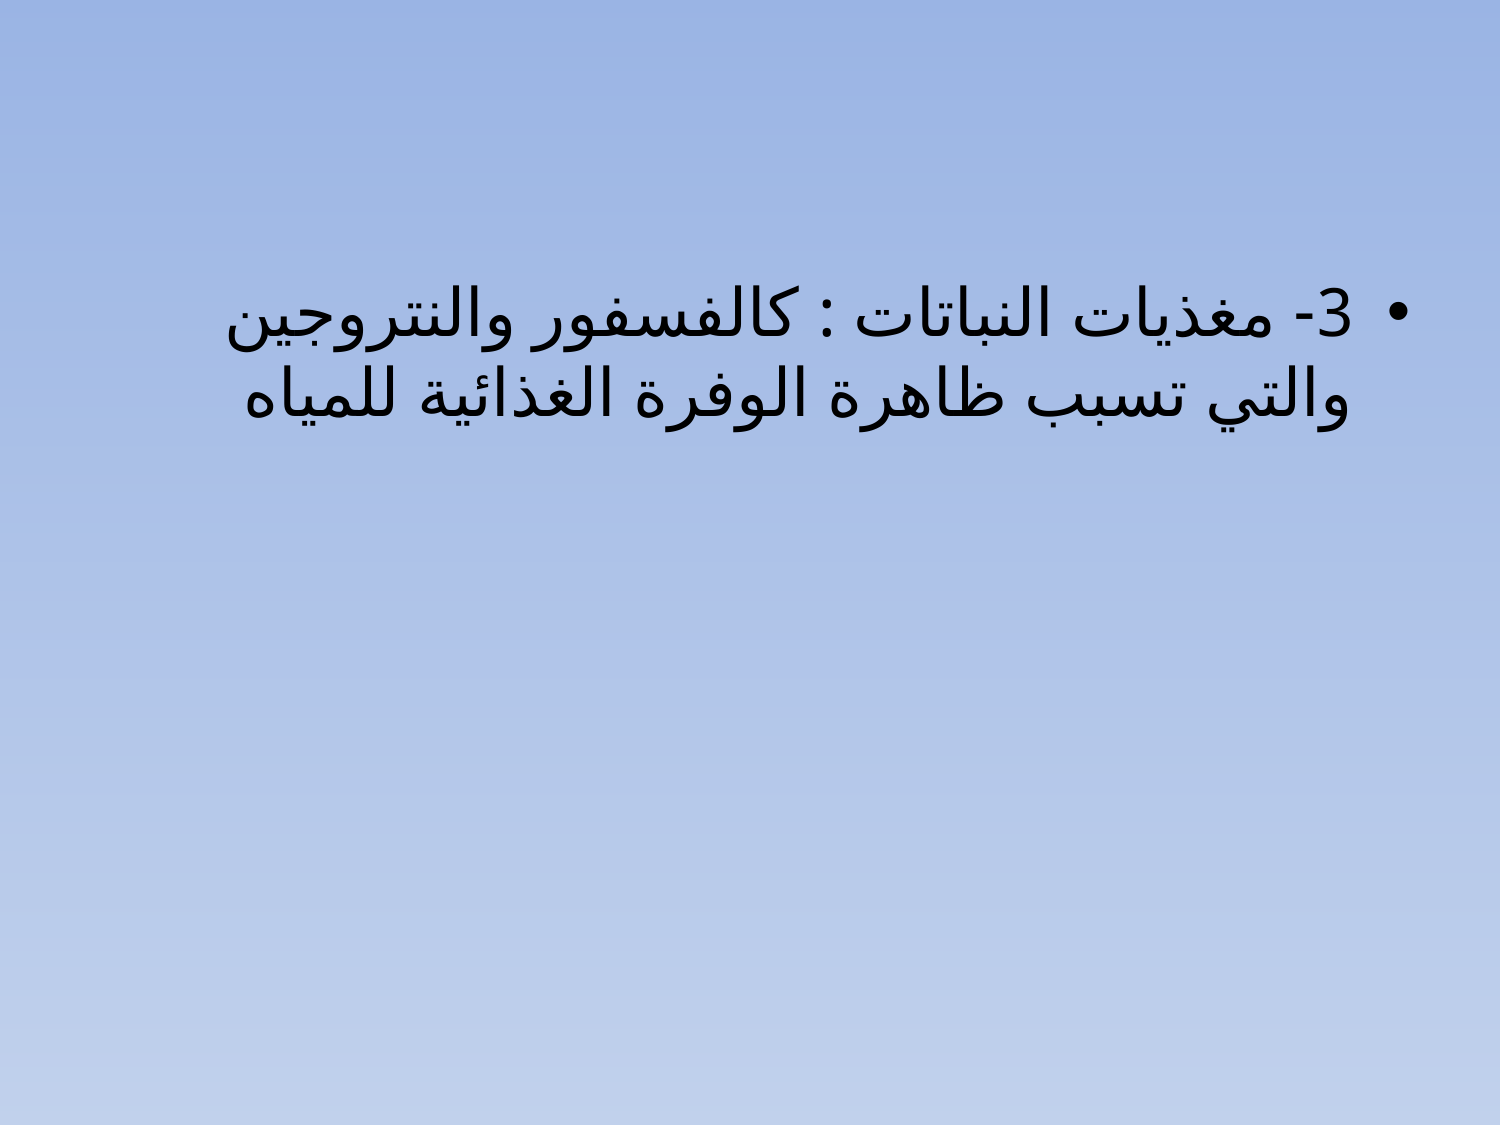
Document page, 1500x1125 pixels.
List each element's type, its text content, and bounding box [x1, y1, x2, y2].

list 3- مغذيات النباتات : كالفسفور والنتروجين والتي تسبب ظاهرة الوفرة الغذائية للمياه [75, 262, 1425, 1005]
